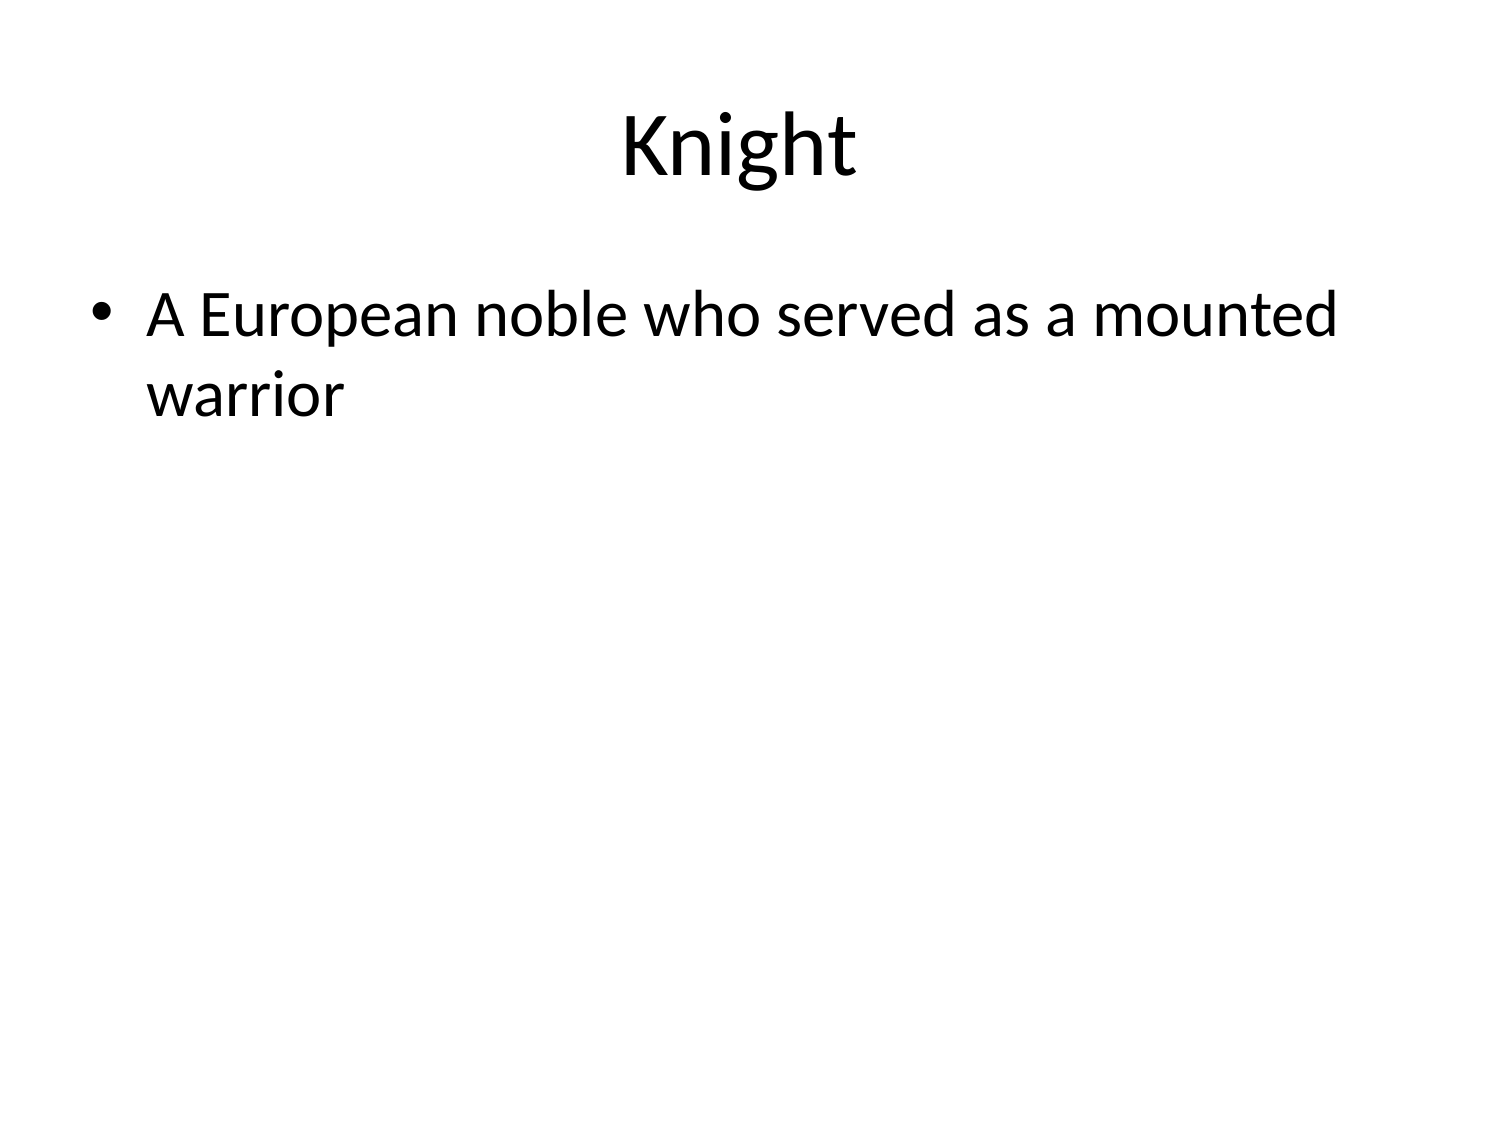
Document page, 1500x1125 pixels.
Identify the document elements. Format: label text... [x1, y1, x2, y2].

list A European noble who served as a mounted warrior [75, 262, 1425, 1005]
title Knight [75, 45, 1425, 233]
